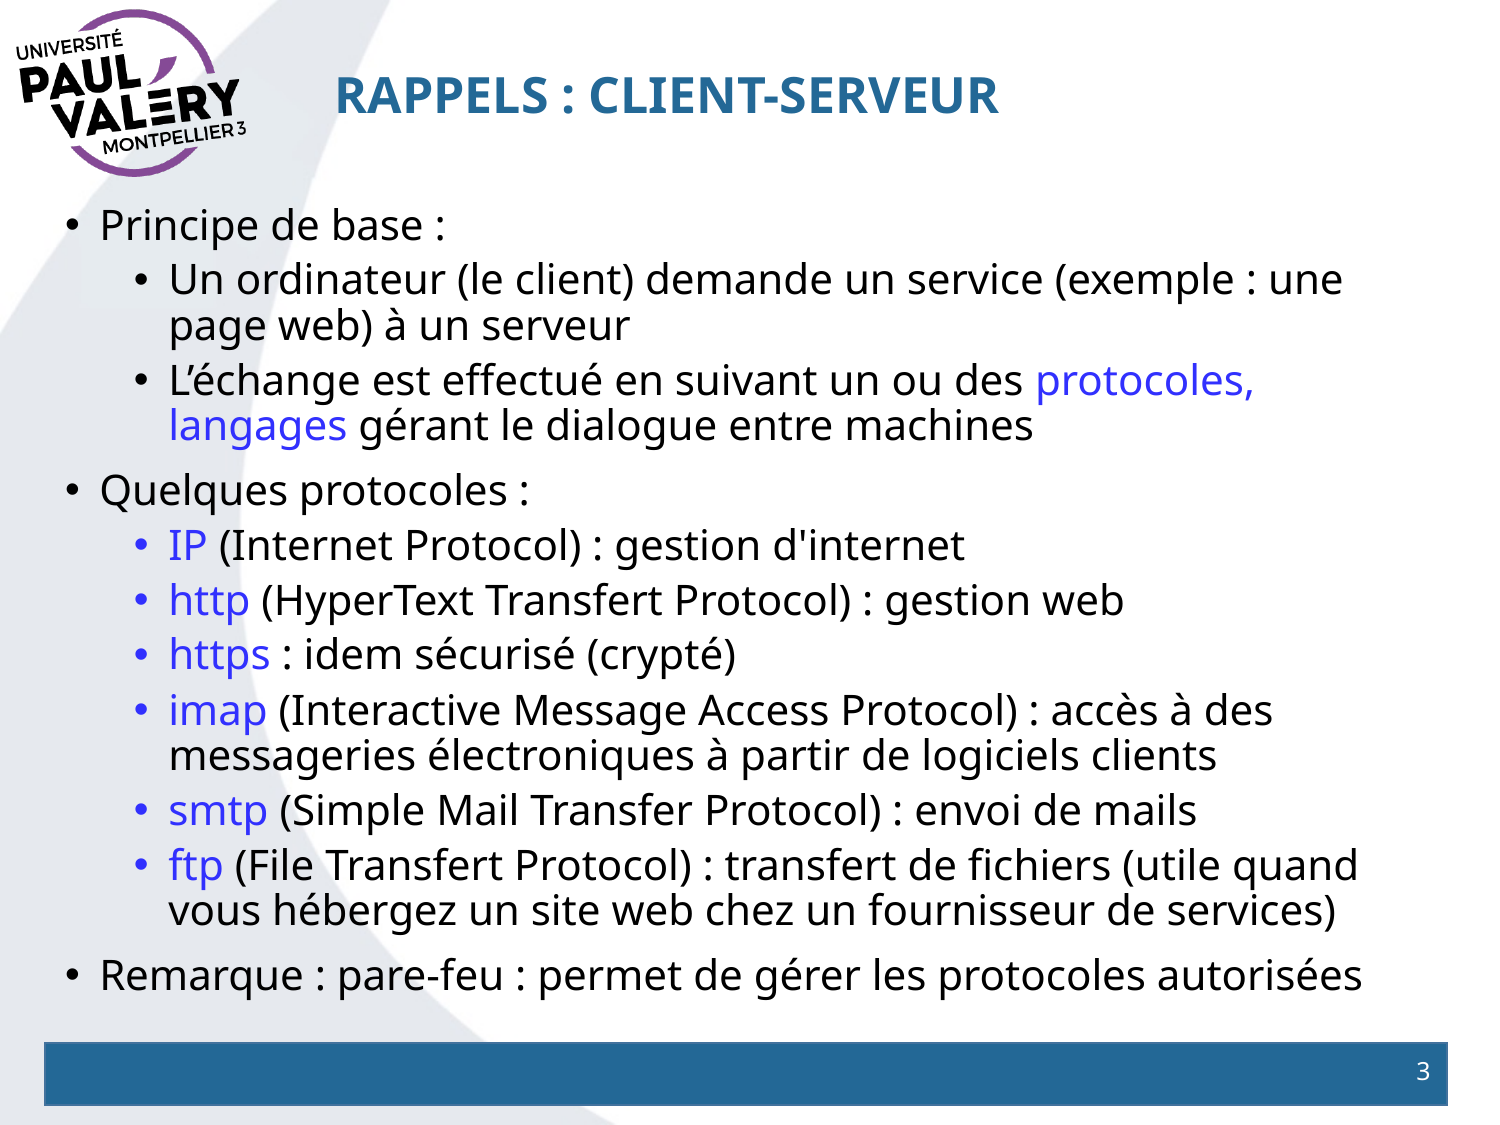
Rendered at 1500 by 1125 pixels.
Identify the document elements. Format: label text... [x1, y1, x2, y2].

list Principe de base : Un ordinateur (le client) demande un service (exemple : une page web) à un serveur L’échange est effectué en suivant un ou des protocoles, langages gérant le dialogue entre machines Quelques protocoles : IP (Internet Protocol) : gestion d'internet http (HyperText Transfert Protocol) : gestion web https : idem sécurisé (crypté) imap (Interactive Message Access Protocol) : accès à des messageries électroniques à partir de logiciels clients smtp (Simple Mail Transfer Protocol) : envoi de mails ftp (File Transfert Protocol) : transfert de fichiers (utile quand vous hébergez un site web chez un fournisseur de services) Remarque : pare-feu : permet de gérer les protocoles autorisées [49, 196, 1443, 1024]
slide_number 3 [1107, 1042, 1446, 1103]
picture [0, 0, 1500, 1125]
title Rappels : client-serveur [319, 28, 1446, 168]
